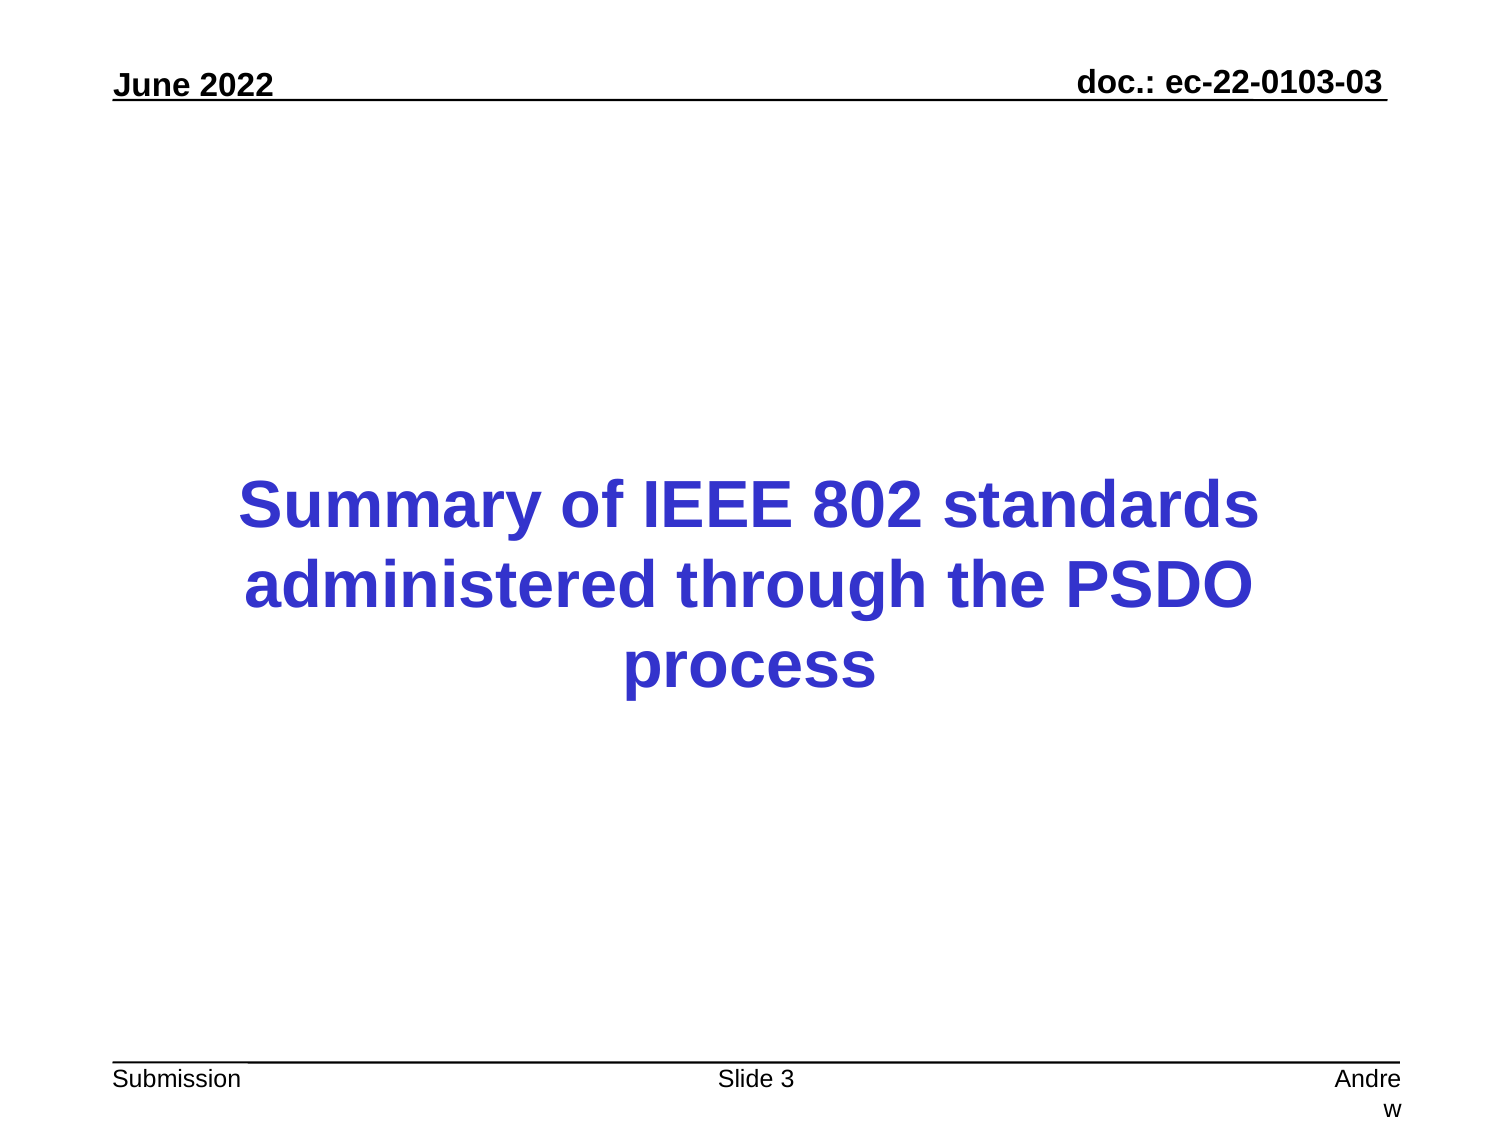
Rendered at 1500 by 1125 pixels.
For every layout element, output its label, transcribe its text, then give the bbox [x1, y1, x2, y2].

slide_number Slide 3 [709, 1061, 803, 1093]
footer Andrew Myles, Cisco [1320, 1061, 1402, 1093]
title Summary of IEEE 802 standards administered through the PSDO process [112, 112, 1388, 1050]
